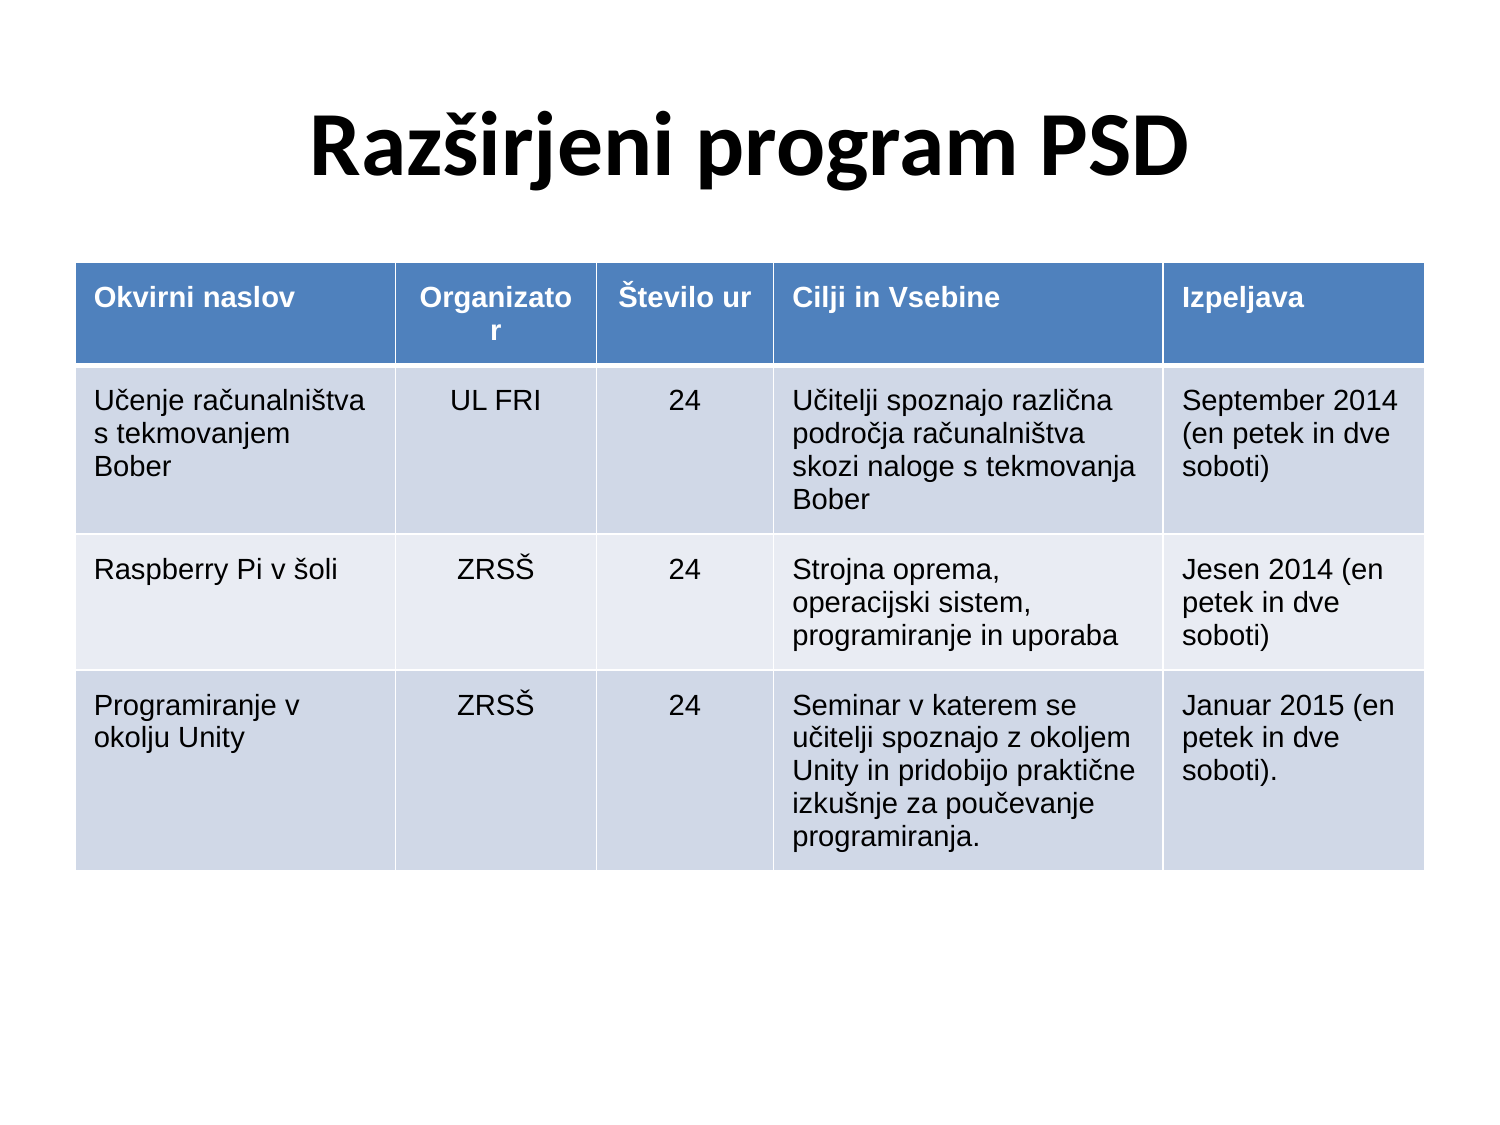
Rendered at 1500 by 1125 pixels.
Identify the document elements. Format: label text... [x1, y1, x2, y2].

table_header Izpeljava [1164, 263, 1424, 363]
table_cell UL FRI [396, 368, 596, 533]
table_cell 24 [597, 671, 773, 870]
table_cell Strojna oprema, operacijski sistem, programiranje in uporaba [774, 535, 1162, 669]
table_cell September 2014 (en petek in dve soboti) [1164, 368, 1424, 533]
table_cell Učenje računalništva s tekmovanjem Bober [76, 368, 395, 533]
title Razširjeni program PSD [75, 45, 1425, 233]
table_header Število ur [597, 263, 773, 363]
table_header Cilji in Vsebine [774, 263, 1162, 363]
table_cell ZRSŠ [396, 671, 596, 870]
table_cell Učitelji spoznajo različna področja računalništva skozi naloge s tekmovanja Bober [774, 368, 1162, 533]
table_header Organizator [396, 263, 596, 363]
table_cell 24 [597, 368, 773, 533]
table_cell Jesen 2014 (en petek in dve soboti) [1164, 535, 1424, 669]
table_cell ZRSŠ [396, 535, 596, 669]
table_cell Programiranje v okolju Unity [76, 671, 395, 870]
table_cell 24 [597, 535, 773, 669]
table_header Okvirni naslov [76, 263, 395, 363]
table_cell Raspberry Pi v šoli [76, 535, 395, 669]
table_cell Seminar v katerem se učitelji spoznajo z okoljem Unity in pridobijo praktične izkušnje za poučevanje programiranja. [774, 671, 1162, 870]
table_cell Januar 2015 (en petek in dve soboti). [1164, 671, 1424, 870]
